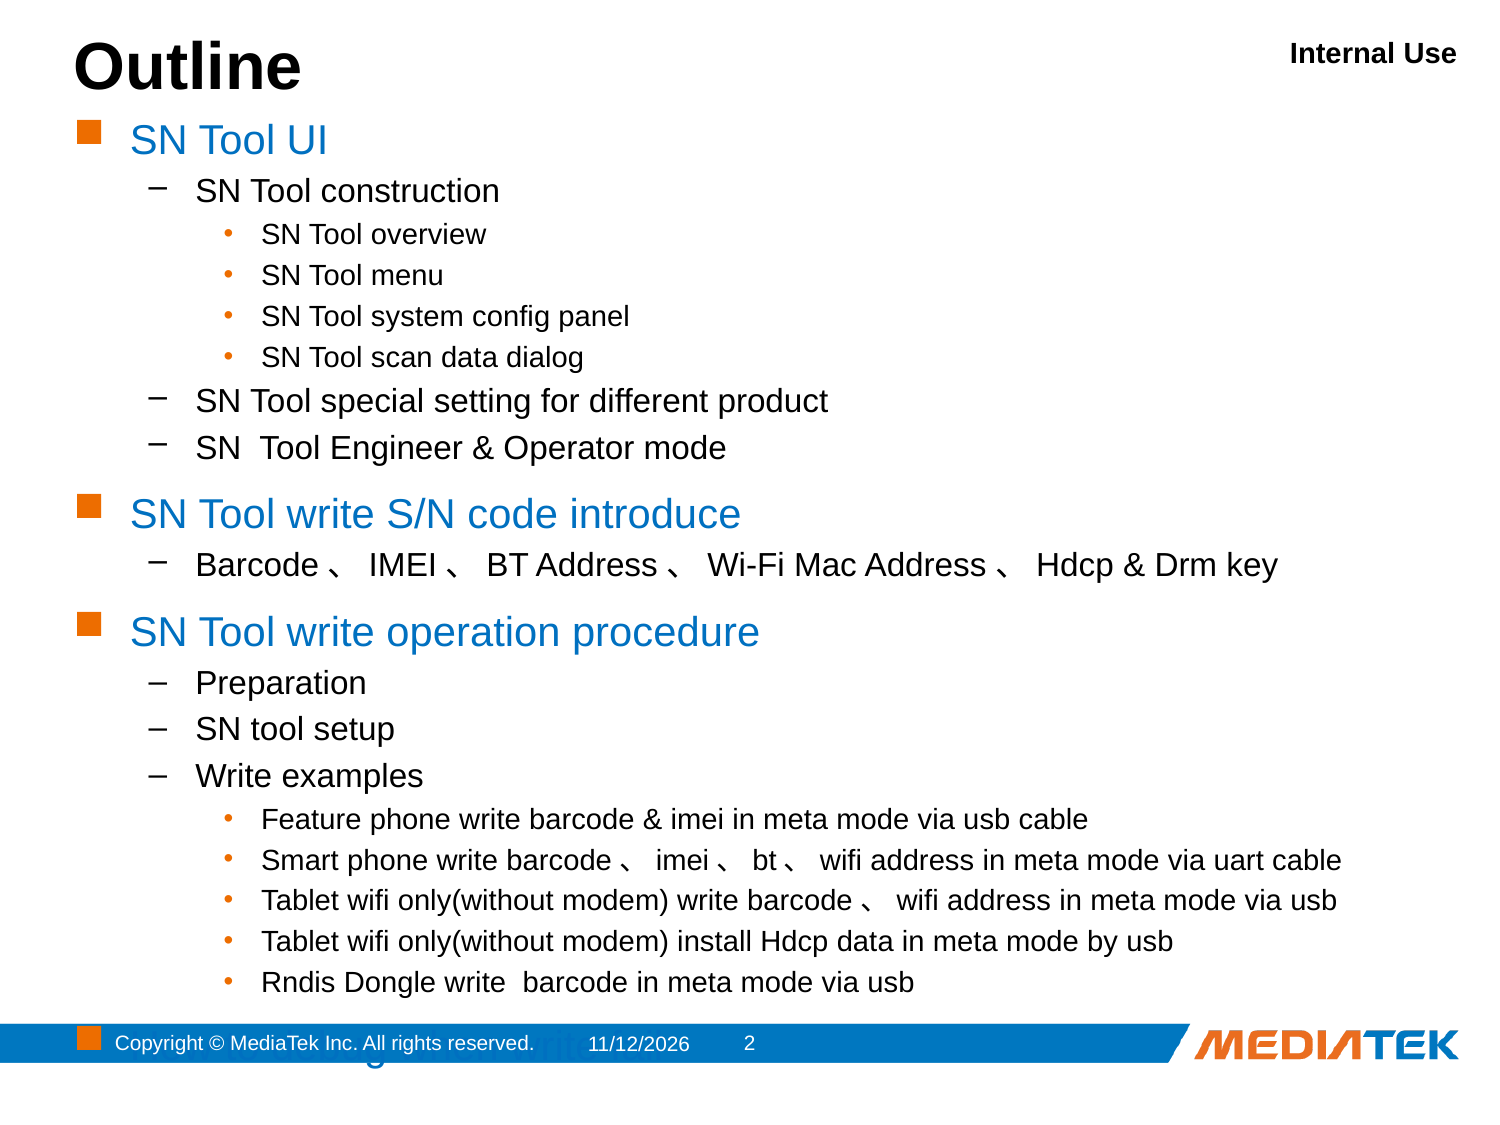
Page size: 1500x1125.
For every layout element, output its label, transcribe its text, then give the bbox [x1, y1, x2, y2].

title Outline [58, 8, 1381, 105]
picture [1381, 1023, 1459, 1063]
footer Copyright © MediaTek Inc. All rights reserved. [99, 1022, 573, 1090]
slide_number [573, 1022, 711, 1090]
list SN Tool UI SN Tool construction SN Tool overview SN Tool menu SN Tool system config panel SN Tool scan data dialog SN Tool special setting for different product SN Tool Engineer & Operator mode SN Tool write S/N code introduce Barcode、IMEI、BT Address、Wi-Fi Mac Address、Hdcp & Drm key SN Tool write operation procedure Preparation SN tool setup Write examples Feature phone write barcode & imei in meta mode via usb cable Smart phone write barcode、imei、bt、wifi address in meta mode via uart cable Tablet wifi only(without modem) write barcode、wifi address in meta mode via usb Tablet wifi only(without modem) install Hdcp data in meta mode by usb Rndis Dongle write barcode in meta mode via usb How to debug when write fail [58, 105, 1381, 1125]
slide_number 1 [711, 1022, 789, 1090]
picture [0, 1023, 58, 1063]
